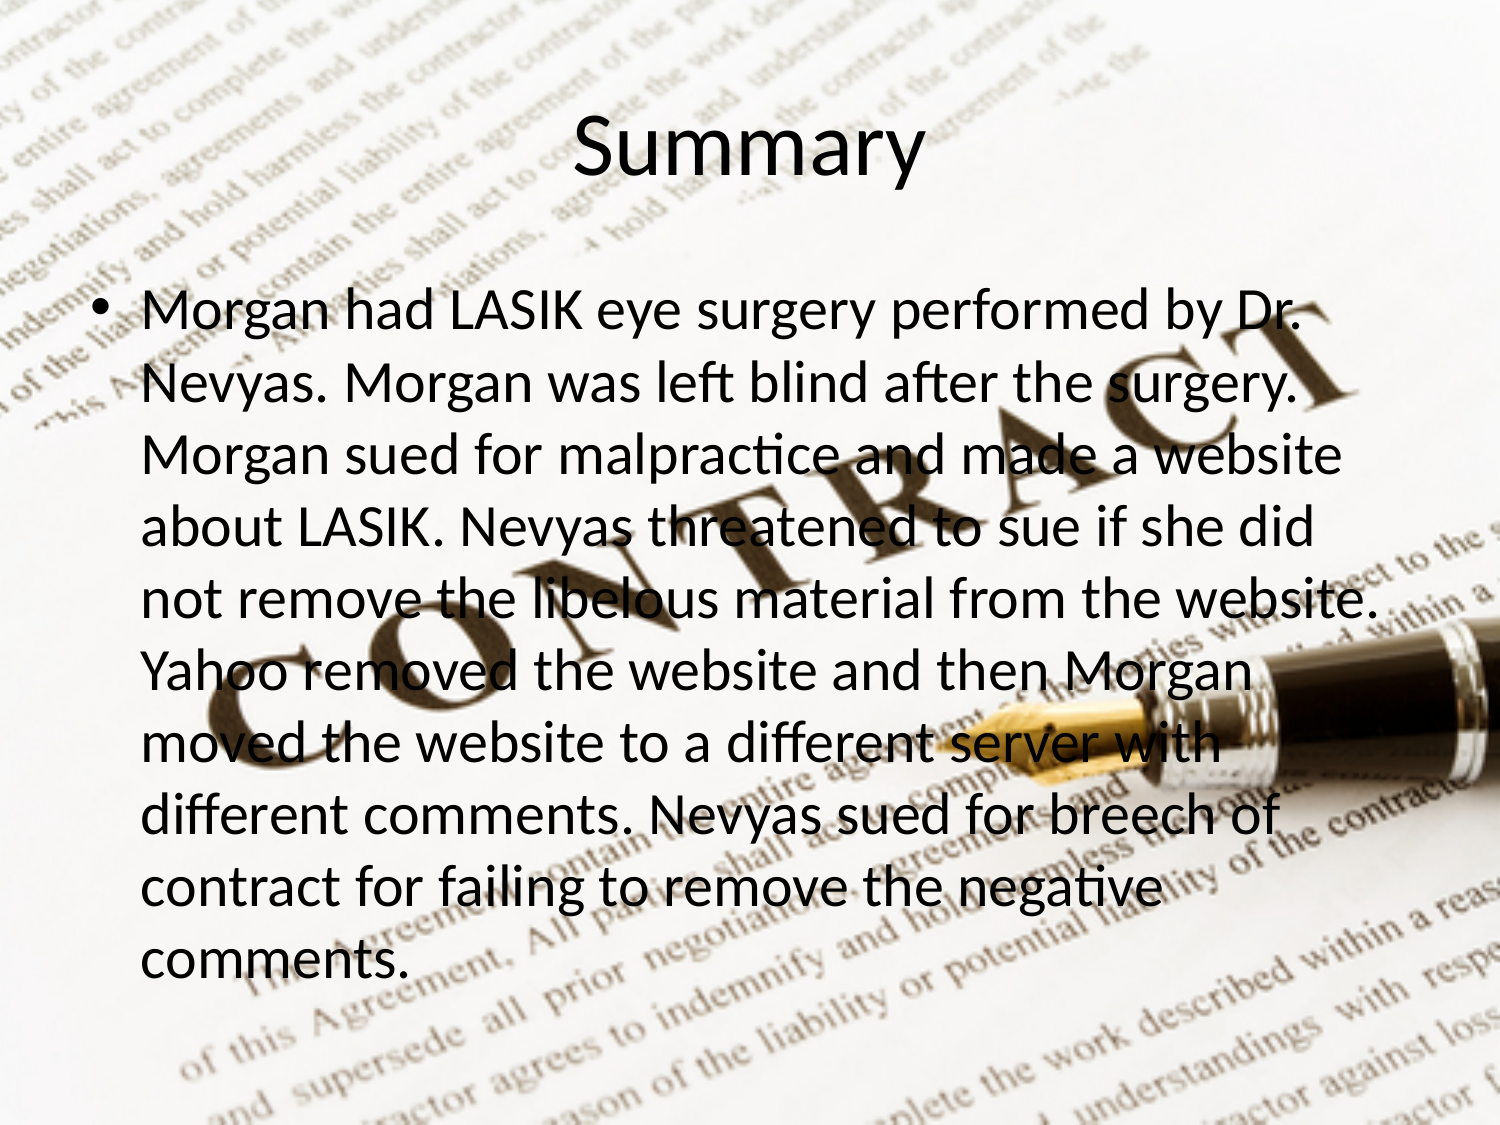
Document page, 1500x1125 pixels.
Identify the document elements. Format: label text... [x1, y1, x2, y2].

picture [0, 0, 1500, 1125]
title Summary [75, 45, 1425, 233]
list Morgan had LASIK eye surgery performed by Dr. Nevyas. Morgan was left blind after the surgery. Morgan sued for malpractice and made a website about LASIK. Nevyas threatened to sue if she did not remove the libelous material from the website. Yahoo removed the website and then Morgan moved the website to a different server with different comments. Nevyas sued for breech of contract for failing to remove the negative comments. [75, 262, 1425, 1005]
